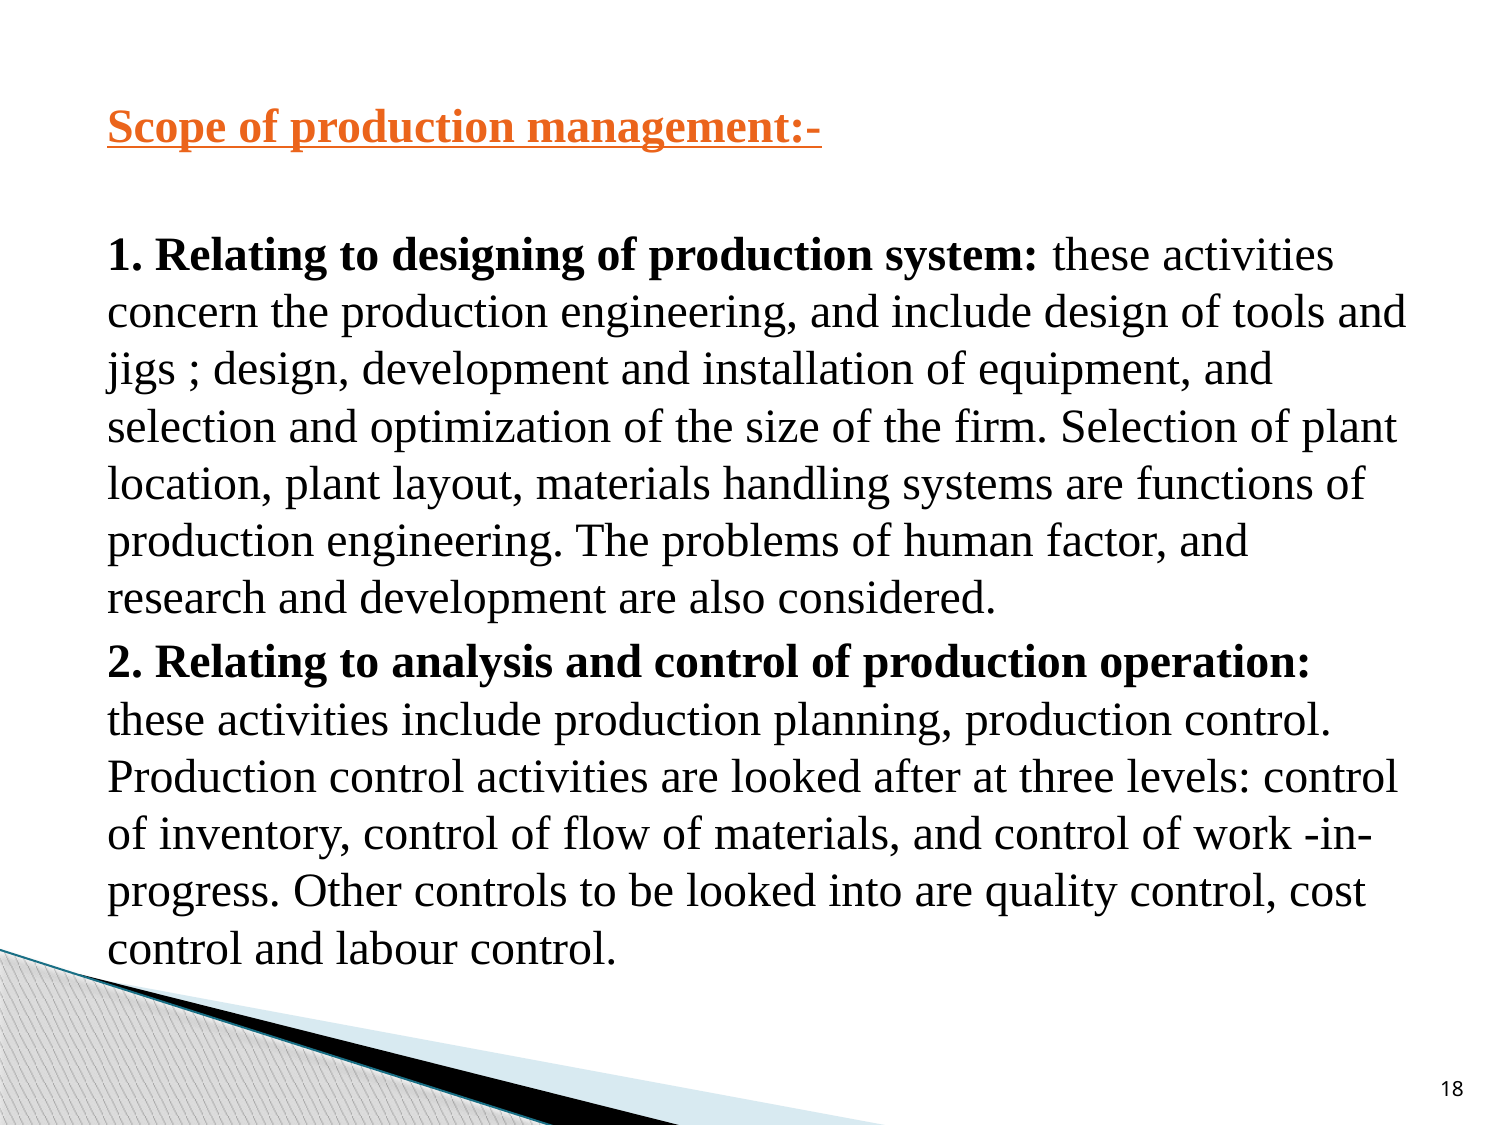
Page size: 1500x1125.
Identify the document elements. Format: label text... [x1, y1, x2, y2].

slide_number 18 [1418, 1051, 1479, 1112]
list Scope of production management:- 1. Relating to designing of production system: these activities concern the production engineering, and include design of tools and jigs ; design, development and installation of equipment, and selection and optimization of the size of the firm. Selection of plant location, plant layout, materials handling systems are functions of production engineering. The problems of human factor, and research and development are also considered. 2. Relating to analysis and control of production operation: these activities include production planning, production control. Production control activities are looked after at three levels: control of inventory, control of flow of materials, and control of work -in- progress. Other controls to be looked into are quality control, cost control and labour control. [75, 87, 1425, 986]
